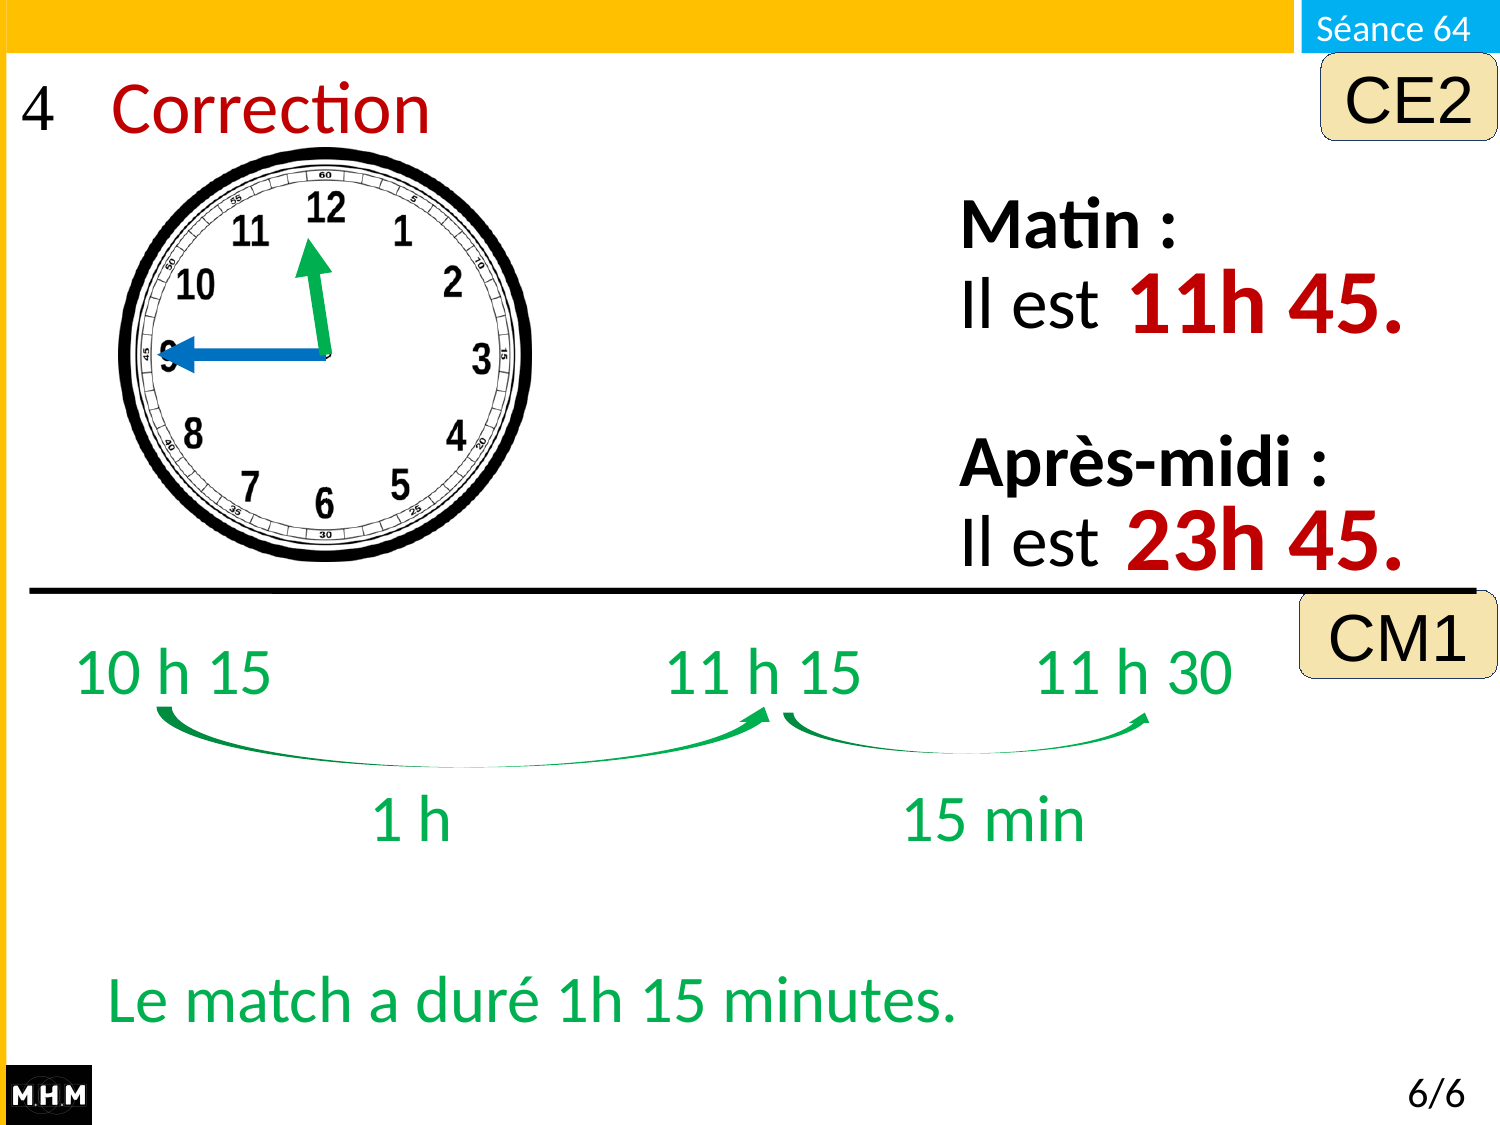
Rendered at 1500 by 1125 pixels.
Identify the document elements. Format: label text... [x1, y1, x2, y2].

picture [6, 1065, 92, 1125]
title Correction [96, 60, 1391, 160]
text_box Matin : Il est . . . h. Après-midi : Il est . . . h. [944, 177, 1359, 590]
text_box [117, 147, 532, 562]
text_box 10 h 15 11 h 15 [58, 620, 934, 715]
text_box CM1 [1299, 590, 1498, 679]
text_box 11h 45. [1101, 254, 1431, 354]
text_box Le match a duré 1h 15 minutes. [93, 948, 1325, 1043]
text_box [156, 706, 780, 863]
list 6/6 [1373, 1064, 1500, 1125]
text_box CE2 [1320, 52, 1498, 141]
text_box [782, 712, 1161, 863]
text_box 23h 45. [1106, 491, 1426, 590]
text_box 11 h 30 [1003, 620, 1285, 715]
